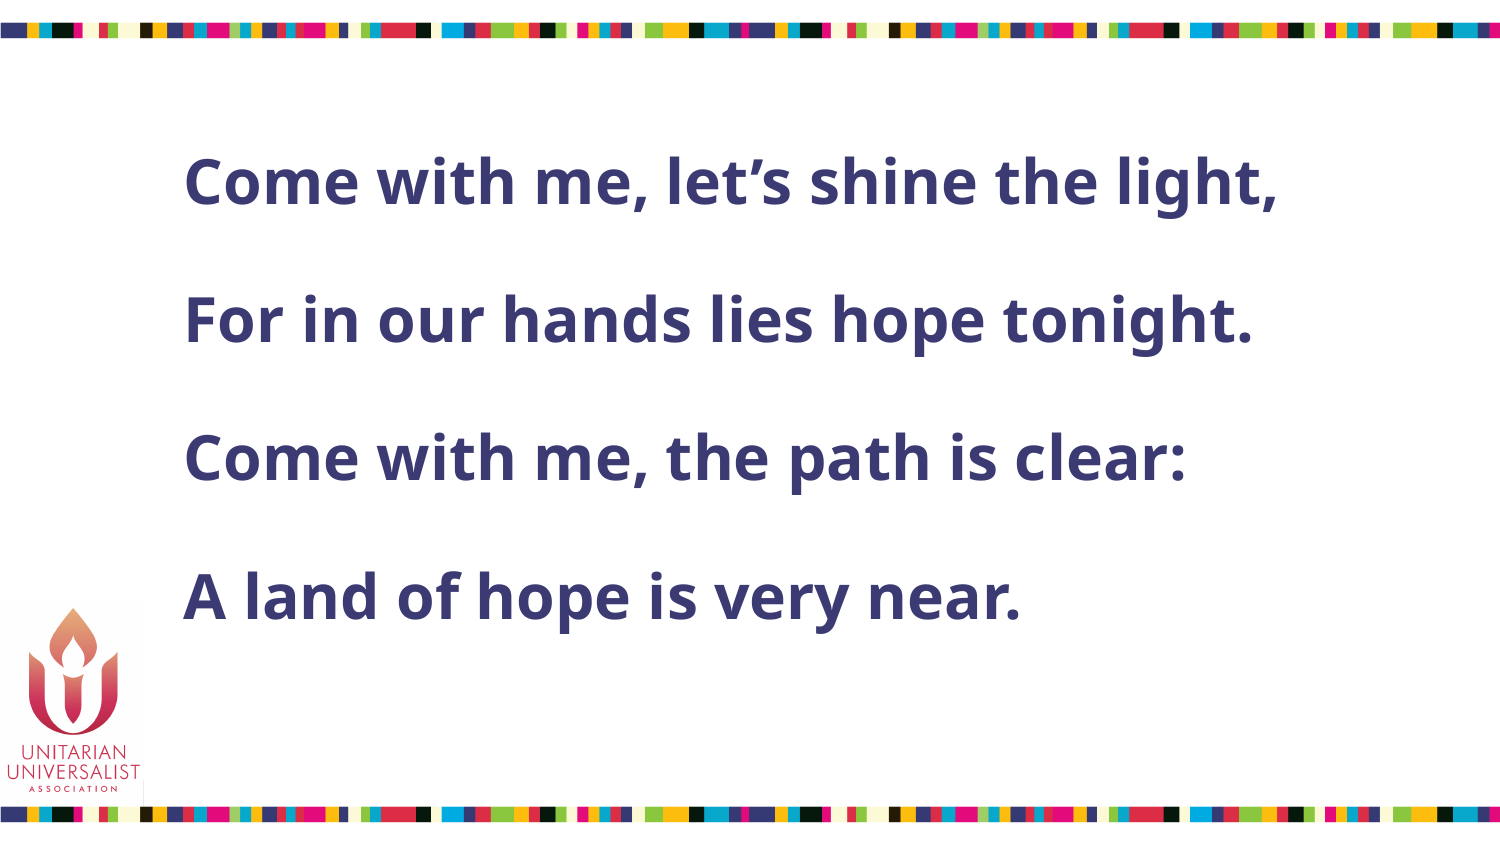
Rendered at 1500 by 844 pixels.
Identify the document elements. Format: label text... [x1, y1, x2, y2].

text_box Come with me, let’s shine the light, For in our hands lies hope tonight. Come with me, the path is clear: A land of hope is very near. [168, 115, 1500, 647]
picture [0, 22, 1500, 40]
picture [0, 600, 1500, 824]
